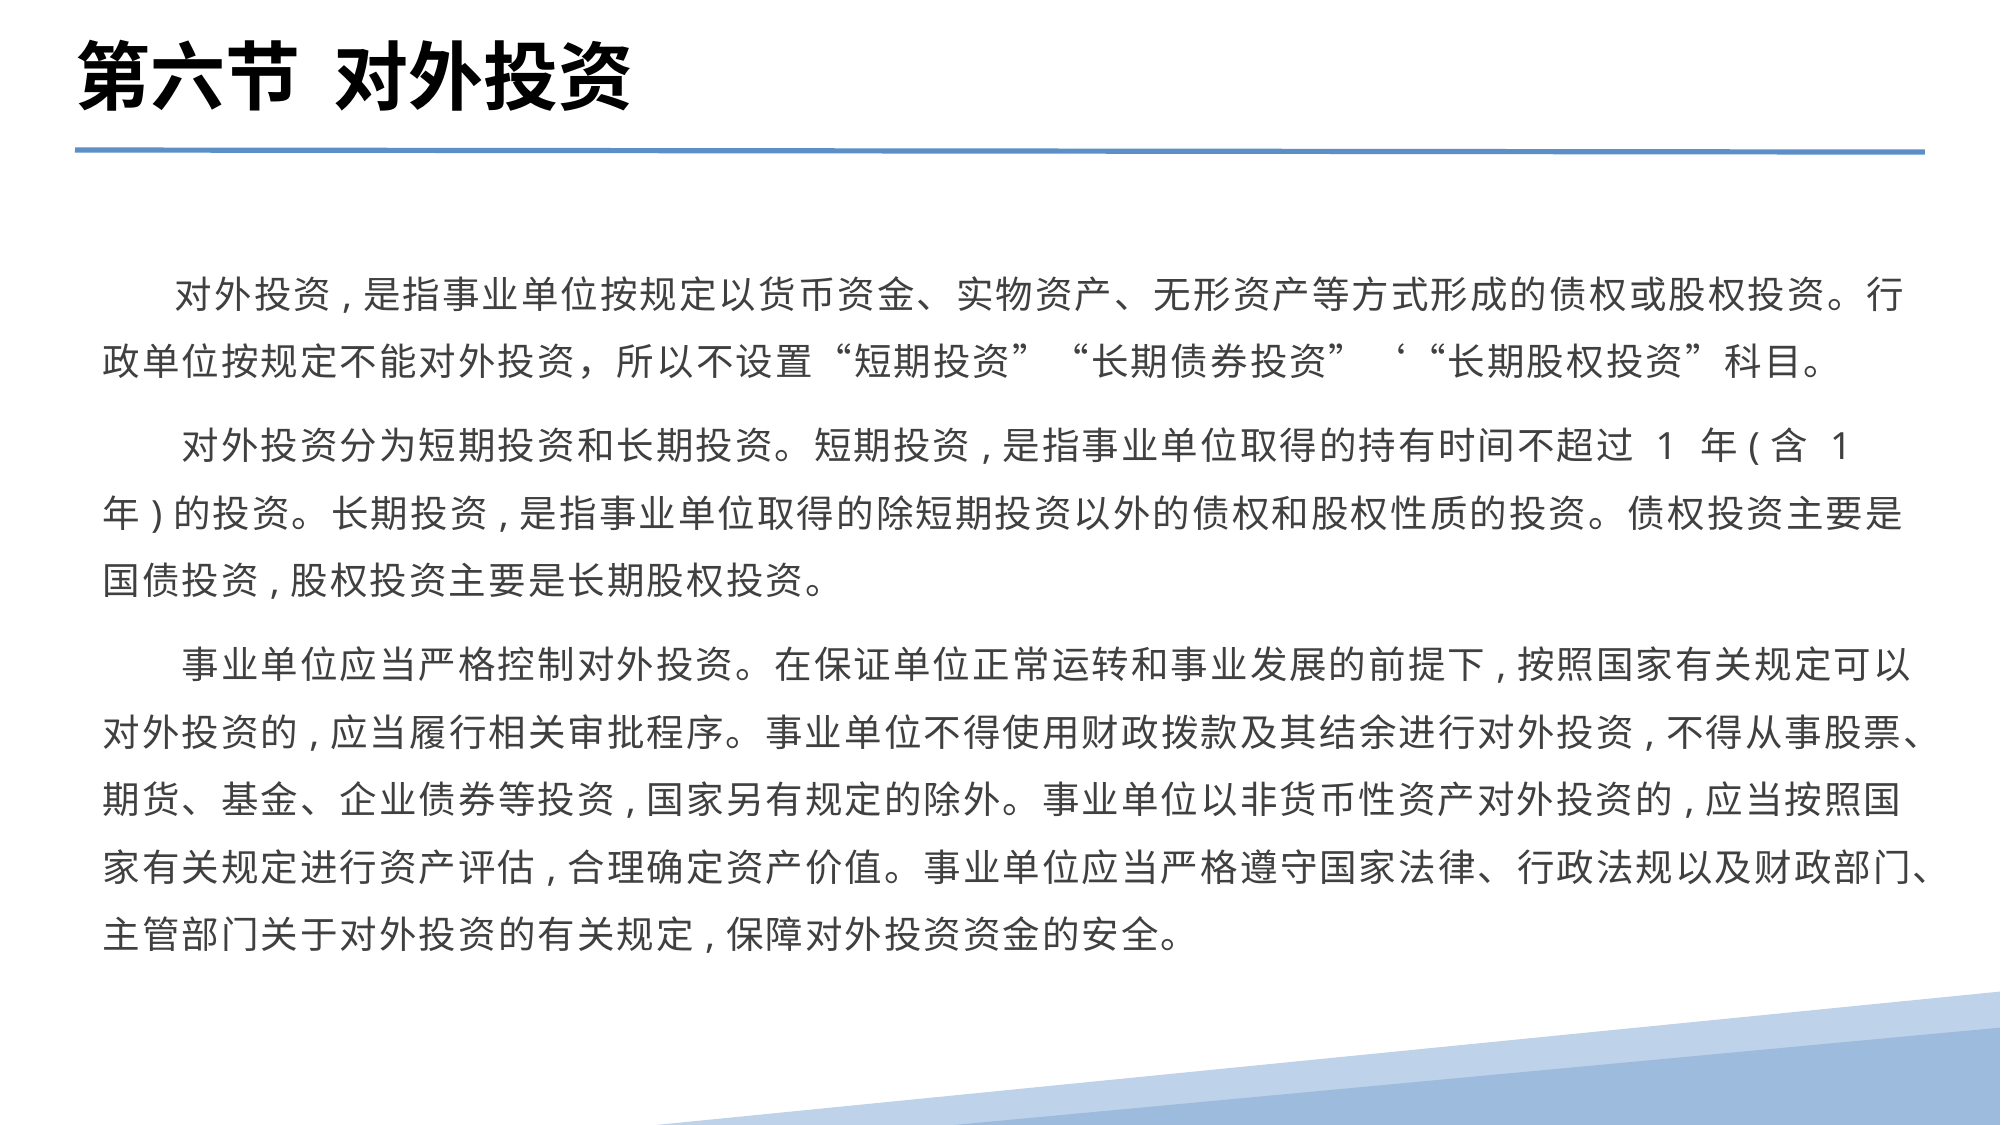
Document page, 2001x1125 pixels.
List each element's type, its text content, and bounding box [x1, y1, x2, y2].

text_box 对外投资,是指事业单位按规定以货币资金、实物资产、无形资产等方式形成的债权或股权投资。行政单位按规定不能对外投资，所以不设置“短期投资”“长期债券投资”‘“长期股权投资”科目。 对外投资分为短期投资和长期投资。短期投资,是指事业单位取得的持有时间不超过 1 年(含 1 年)的投资。长期投资,是指事业单位取得的除短期投资以外的债权和股权性质的投资。债权投资主要是国债投资,股权投资主要是长期股权投资。 事业单位应当严格控制对外投资。在保证单位正常运转和事业发展的前提下,按照国家有关规定可以对外投资的,应当履行相关审批程序。事业单位不得使用财政拨款及其结余进行对外投资,不得从事股票、期货、基金、企业债券等投资,国家另有规定的除外。事业单位以非货币性资产对外投资的,应当按照国家有关规定进行资产评估,合理确定资产价值。事业单位应当严格遵守国家法律、行政法规以及财政部门、主管部门关于对外投资的有关规定,保障对外投资资金的安全。 [92, 219, 1925, 985]
text_box 第六节 对外投资 [75, 24, 1925, 125]
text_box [656, 991, 2000, 1125]
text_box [74, 149, 1925, 153]
